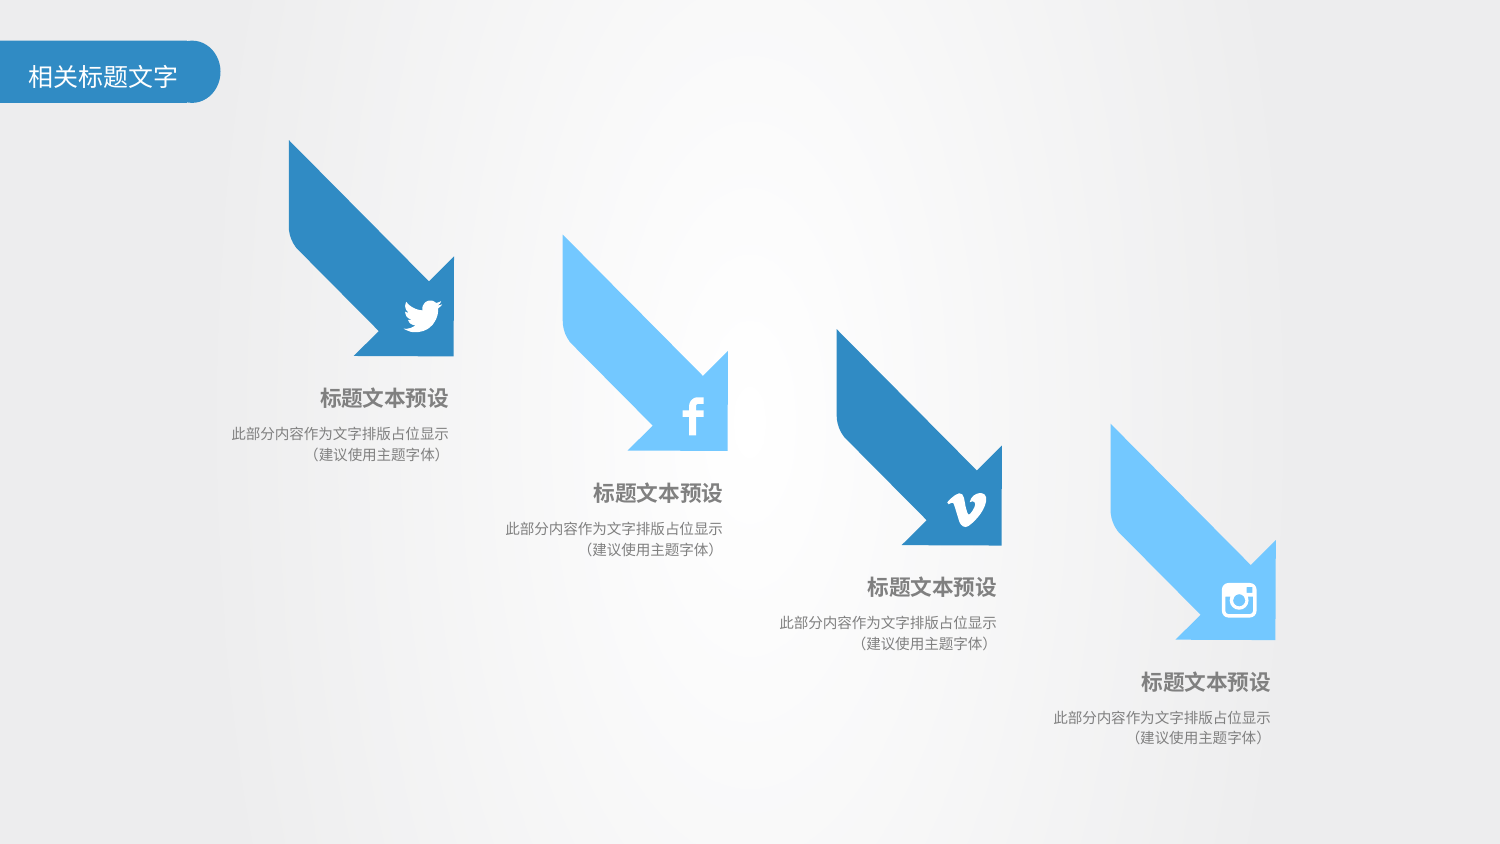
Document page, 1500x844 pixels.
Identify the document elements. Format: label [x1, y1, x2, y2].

text_box [765, 328, 1009, 663]
picture [0, 0, 1500, 844]
text_box [217, 139, 462, 474]
text_box [1038, 423, 1283, 758]
text_box [491, 234, 735, 569]
